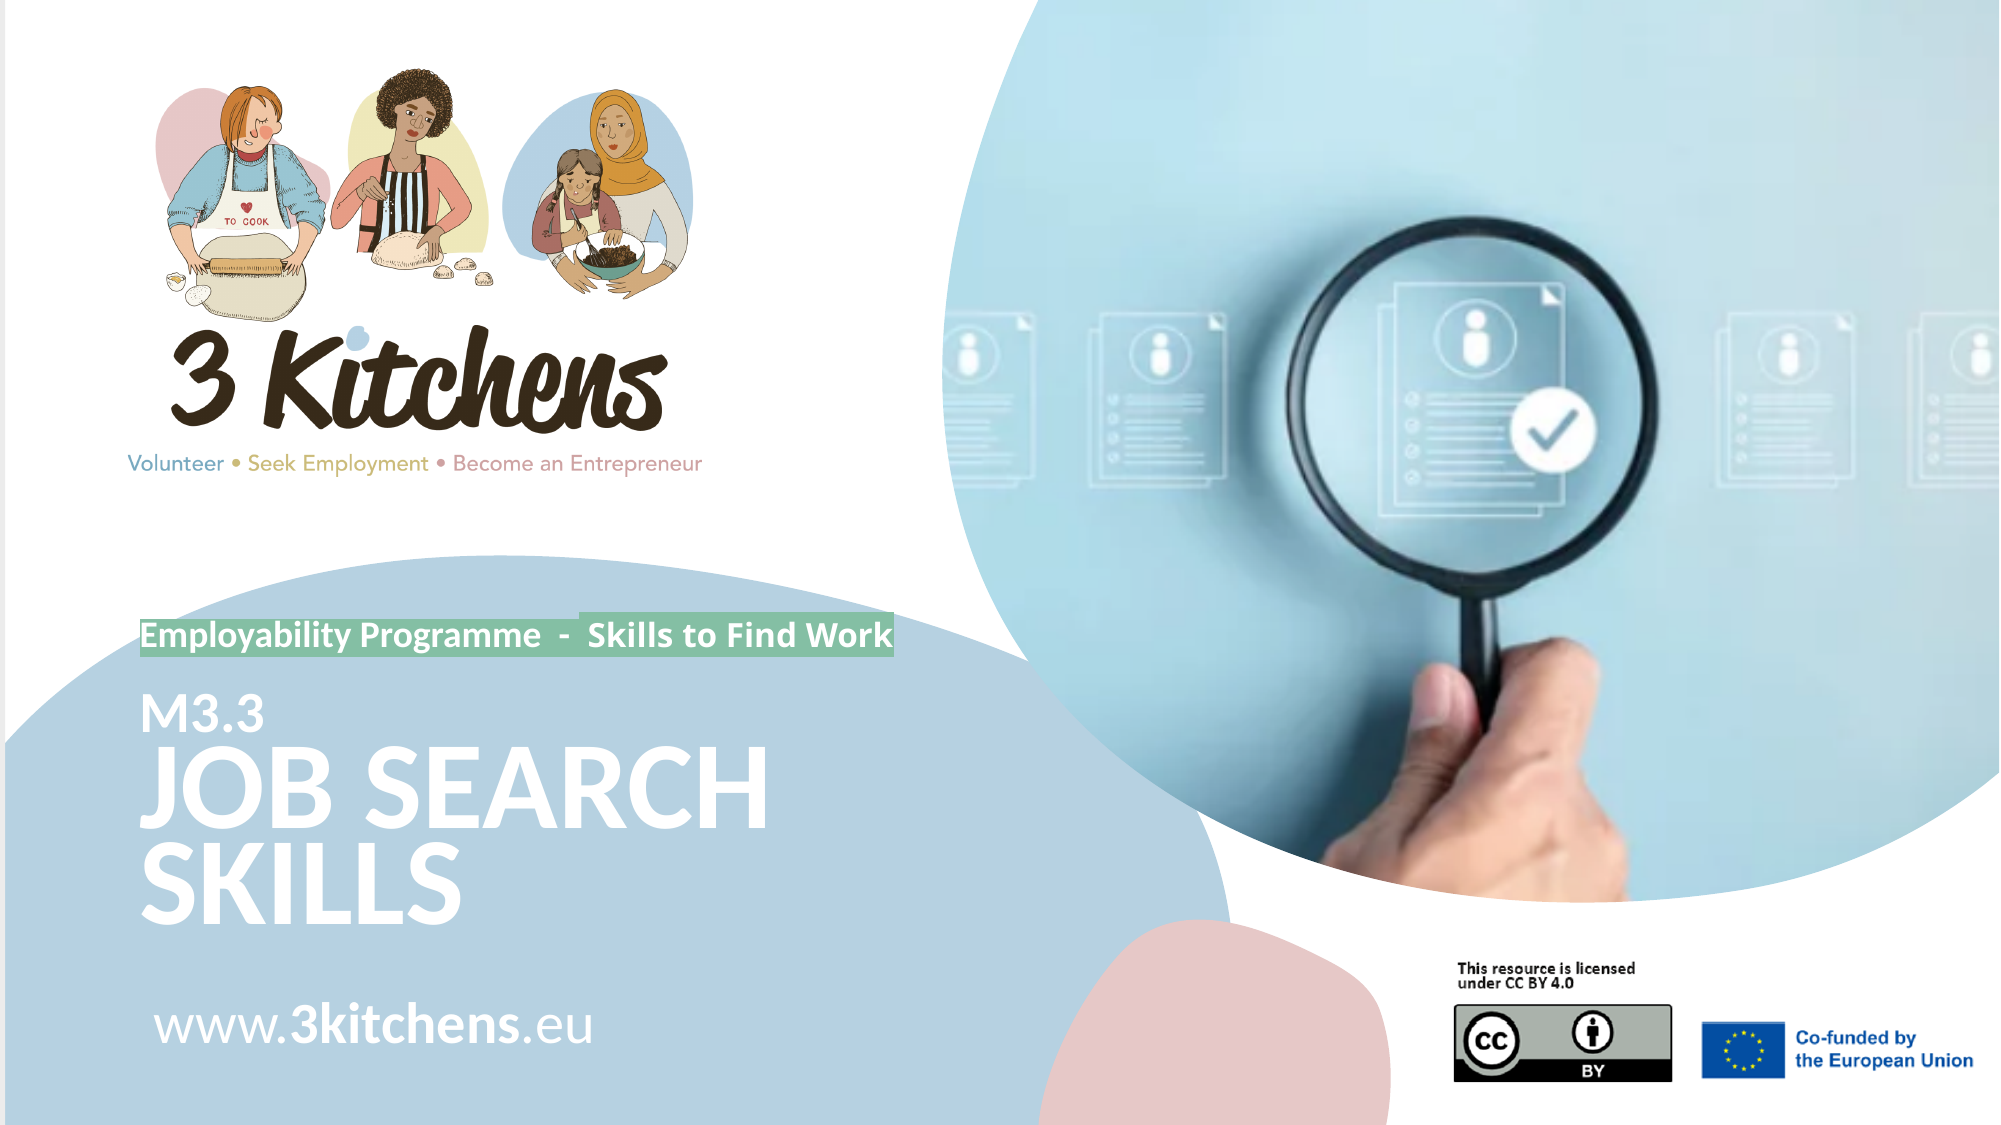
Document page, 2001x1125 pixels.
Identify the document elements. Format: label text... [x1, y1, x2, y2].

picture [91, 16, 765, 504]
text_box www.3kitchens.eu [138, 986, 779, 1106]
picture [942, 0, 2000, 903]
text_box Employability Programme - Skills to Find Work [124, 602, 942, 663]
list M3.3 JOB SEARCH SKILLS [124, 663, 942, 865]
picture [1432, 951, 1978, 1094]
